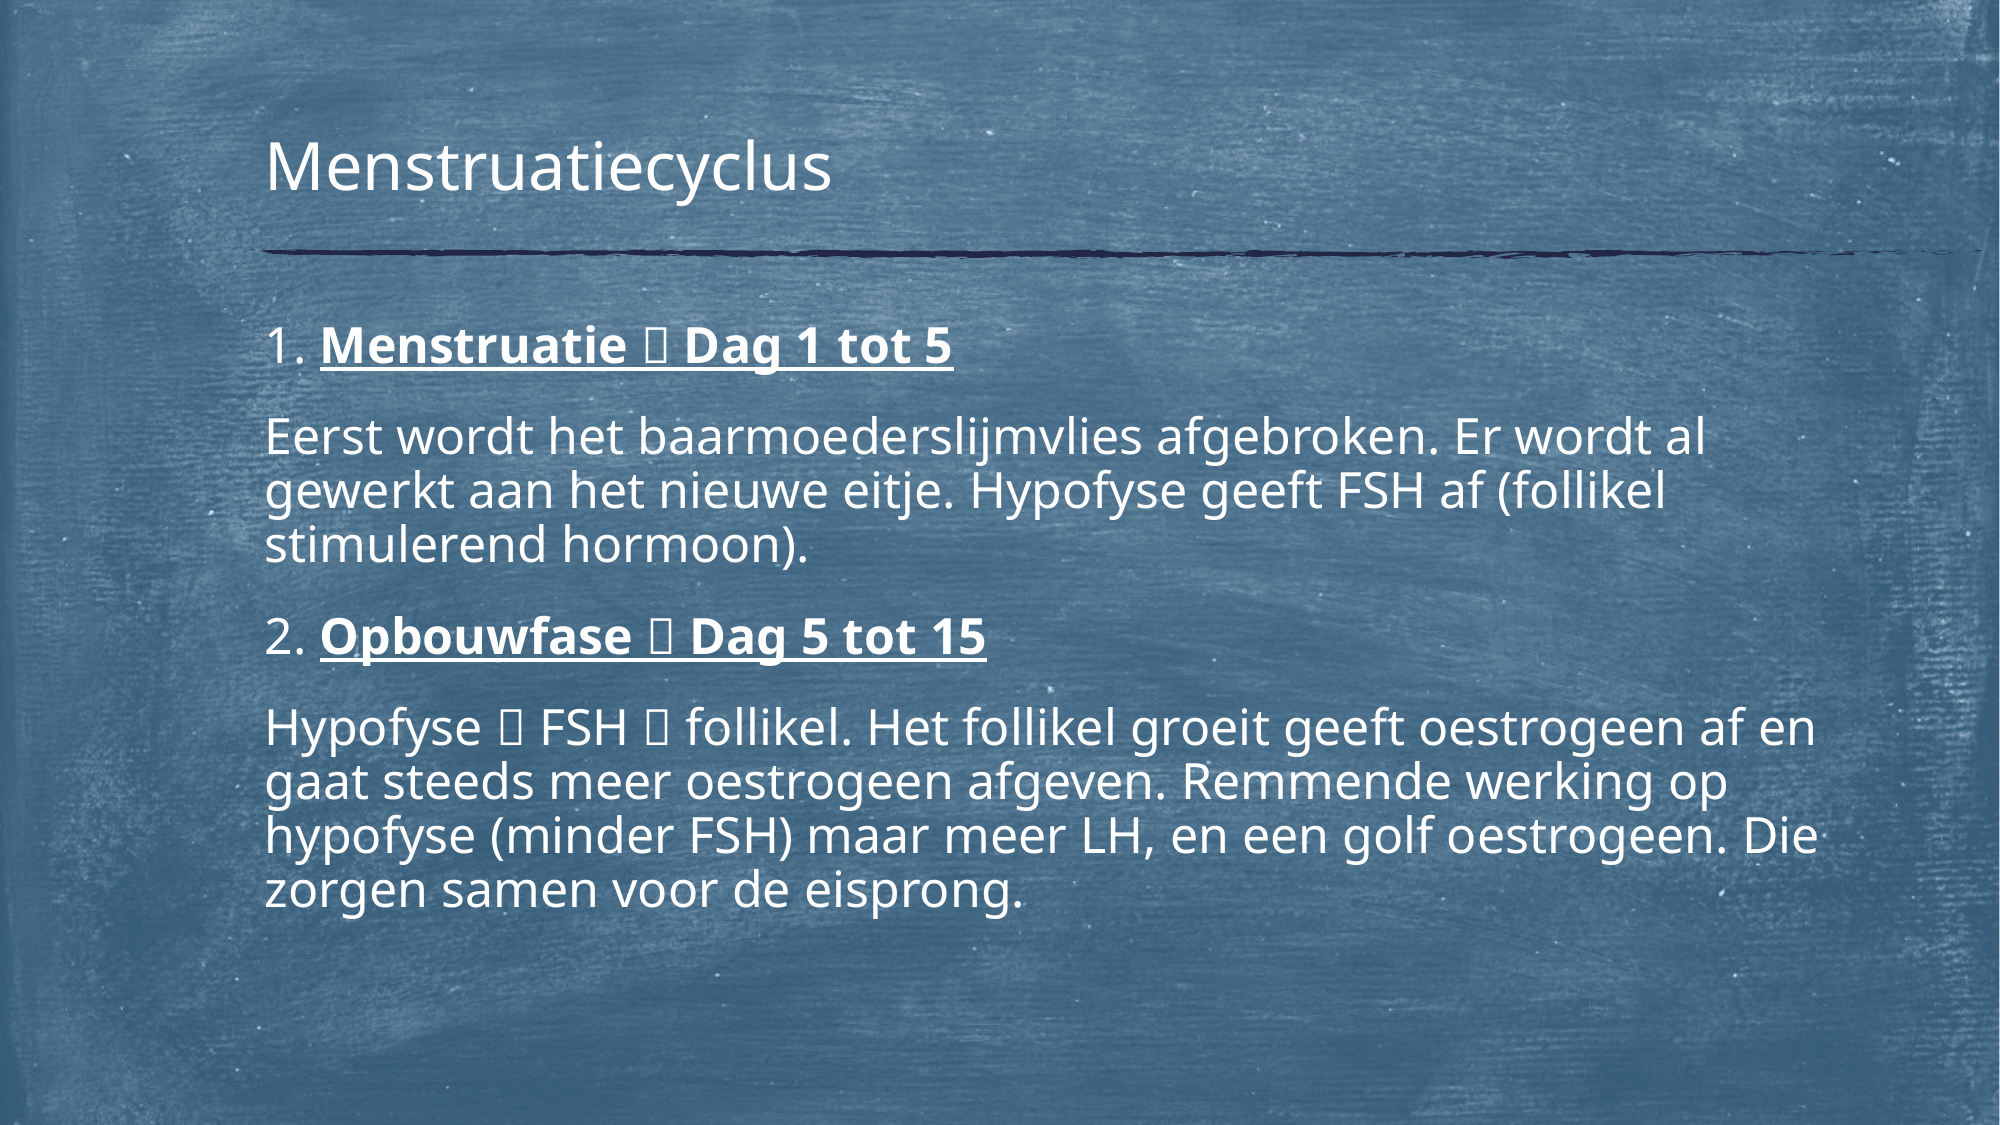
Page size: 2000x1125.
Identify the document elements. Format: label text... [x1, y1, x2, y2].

title Menstruatiecyclus [249, 45, 1750, 213]
list 1. Menstruatie  Dag 1 tot 5 Eerst wordt het baarmoederslijmvlies afgebroken. Er wordt al gewerkt aan het nieuwe eitje. Hypofyse geeft FSH af (follikel stimulerend hormoon). 2. Opbouwfase  Dag 5 tot 15 Hypofyse  FSH  follikel. Het follikel groeit geeft oestrogeen af en gaat steeds meer oestrogeen afgeven. Remmende werking op hypofyse (minder FSH) maar meer LH, en een golf oestrogeen. Die zorgen samen voor de eisprong. [249, 312, 1863, 1071]
